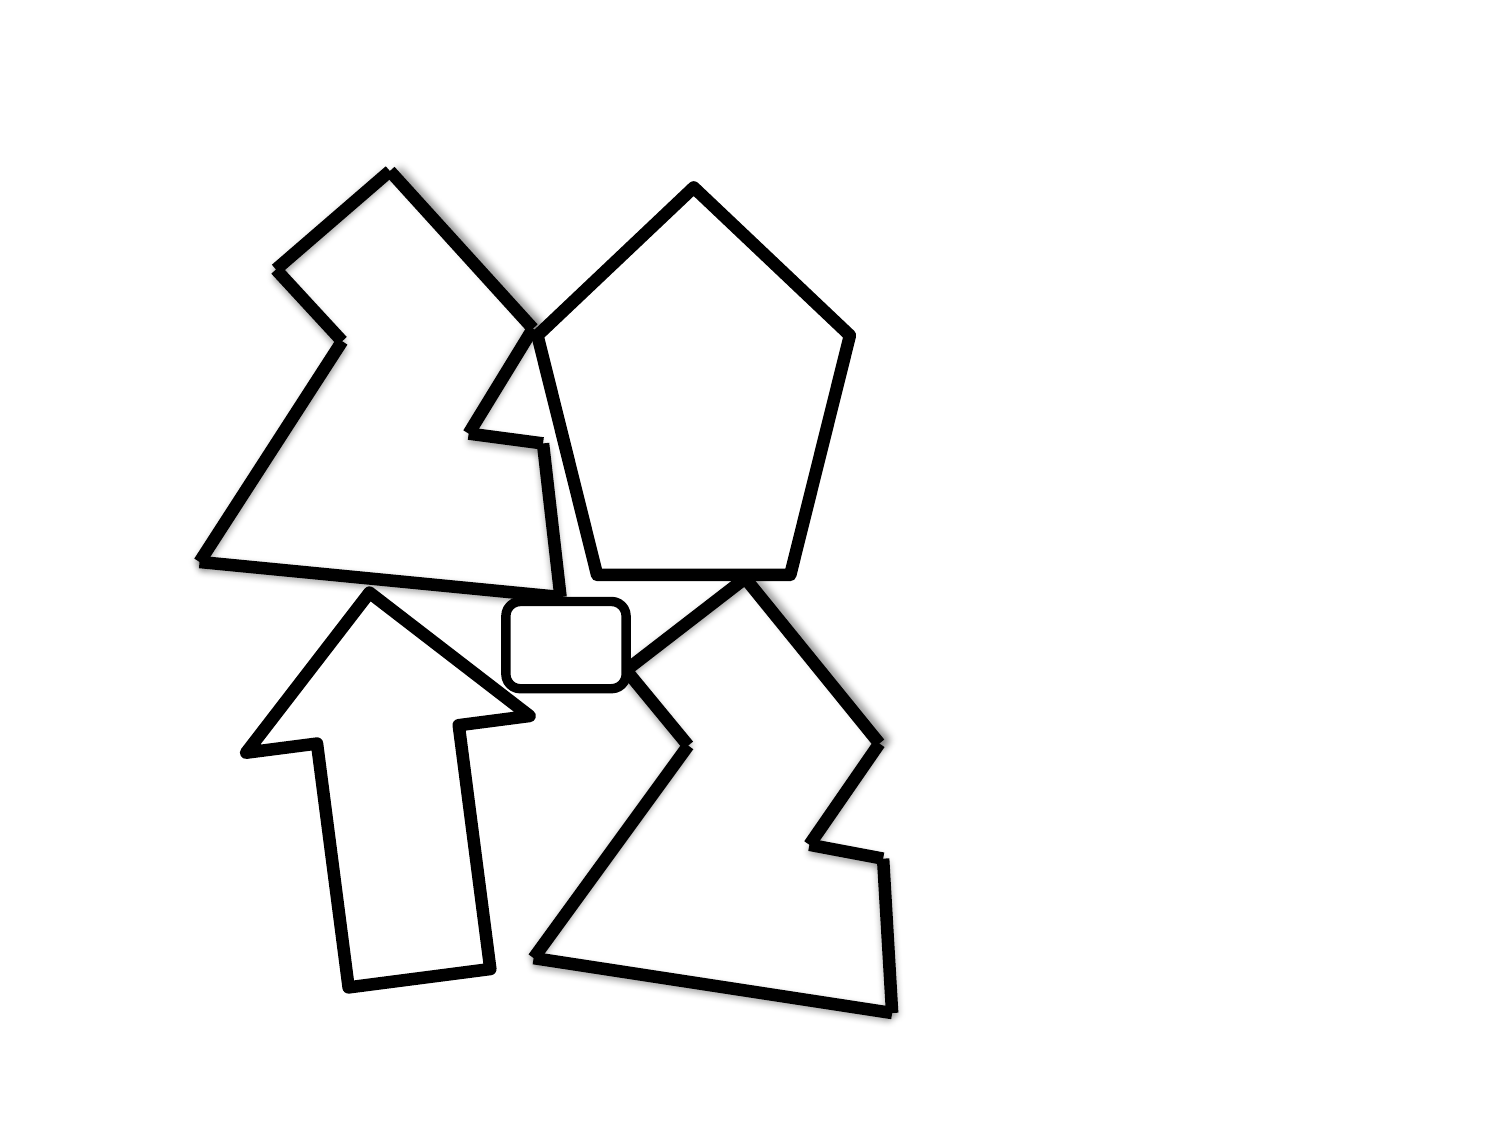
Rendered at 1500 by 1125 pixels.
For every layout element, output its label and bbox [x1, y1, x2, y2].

text_box [224, 174, 588, 588]
text_box [244, 597, 532, 990]
text_box [591, 185, 852, 577]
text_box [503, 599, 563, 691]
text_box [568, 582, 932, 996]
